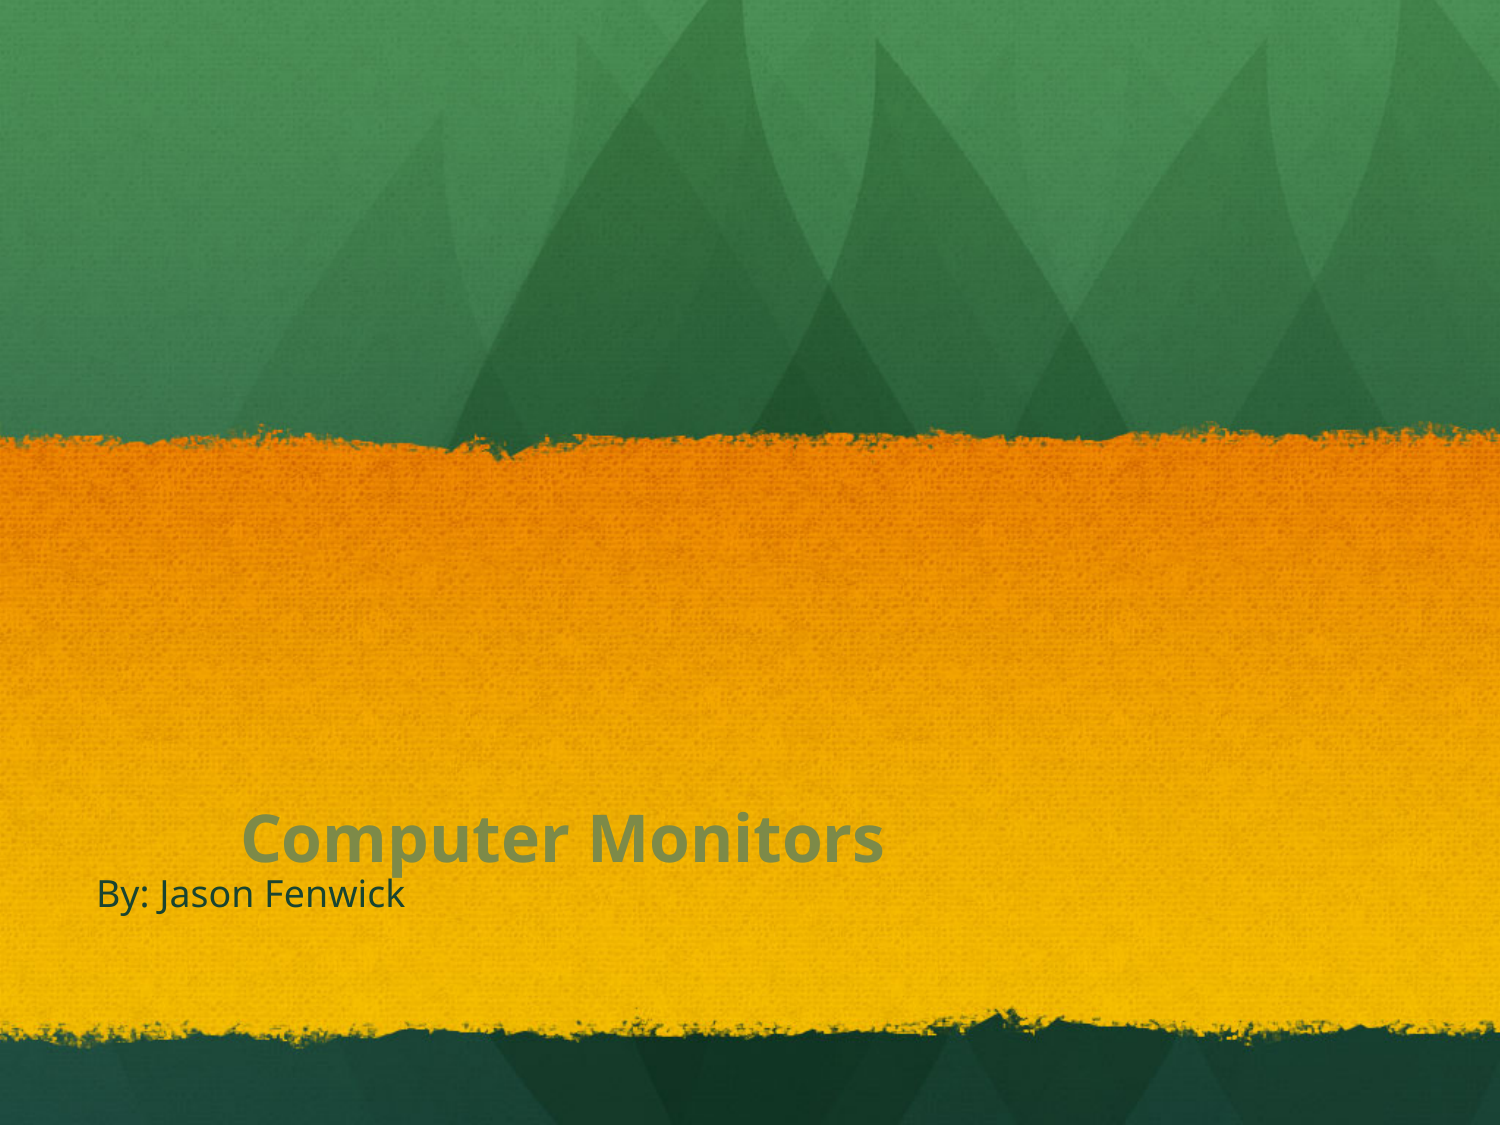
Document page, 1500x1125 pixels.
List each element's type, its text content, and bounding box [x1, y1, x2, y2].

subtitle By: Jason Fenwick [81, 862, 1262, 1025]
title Computer Monitors [225, 787, 1188, 862]
picture [0, 0, 1500, 1125]
